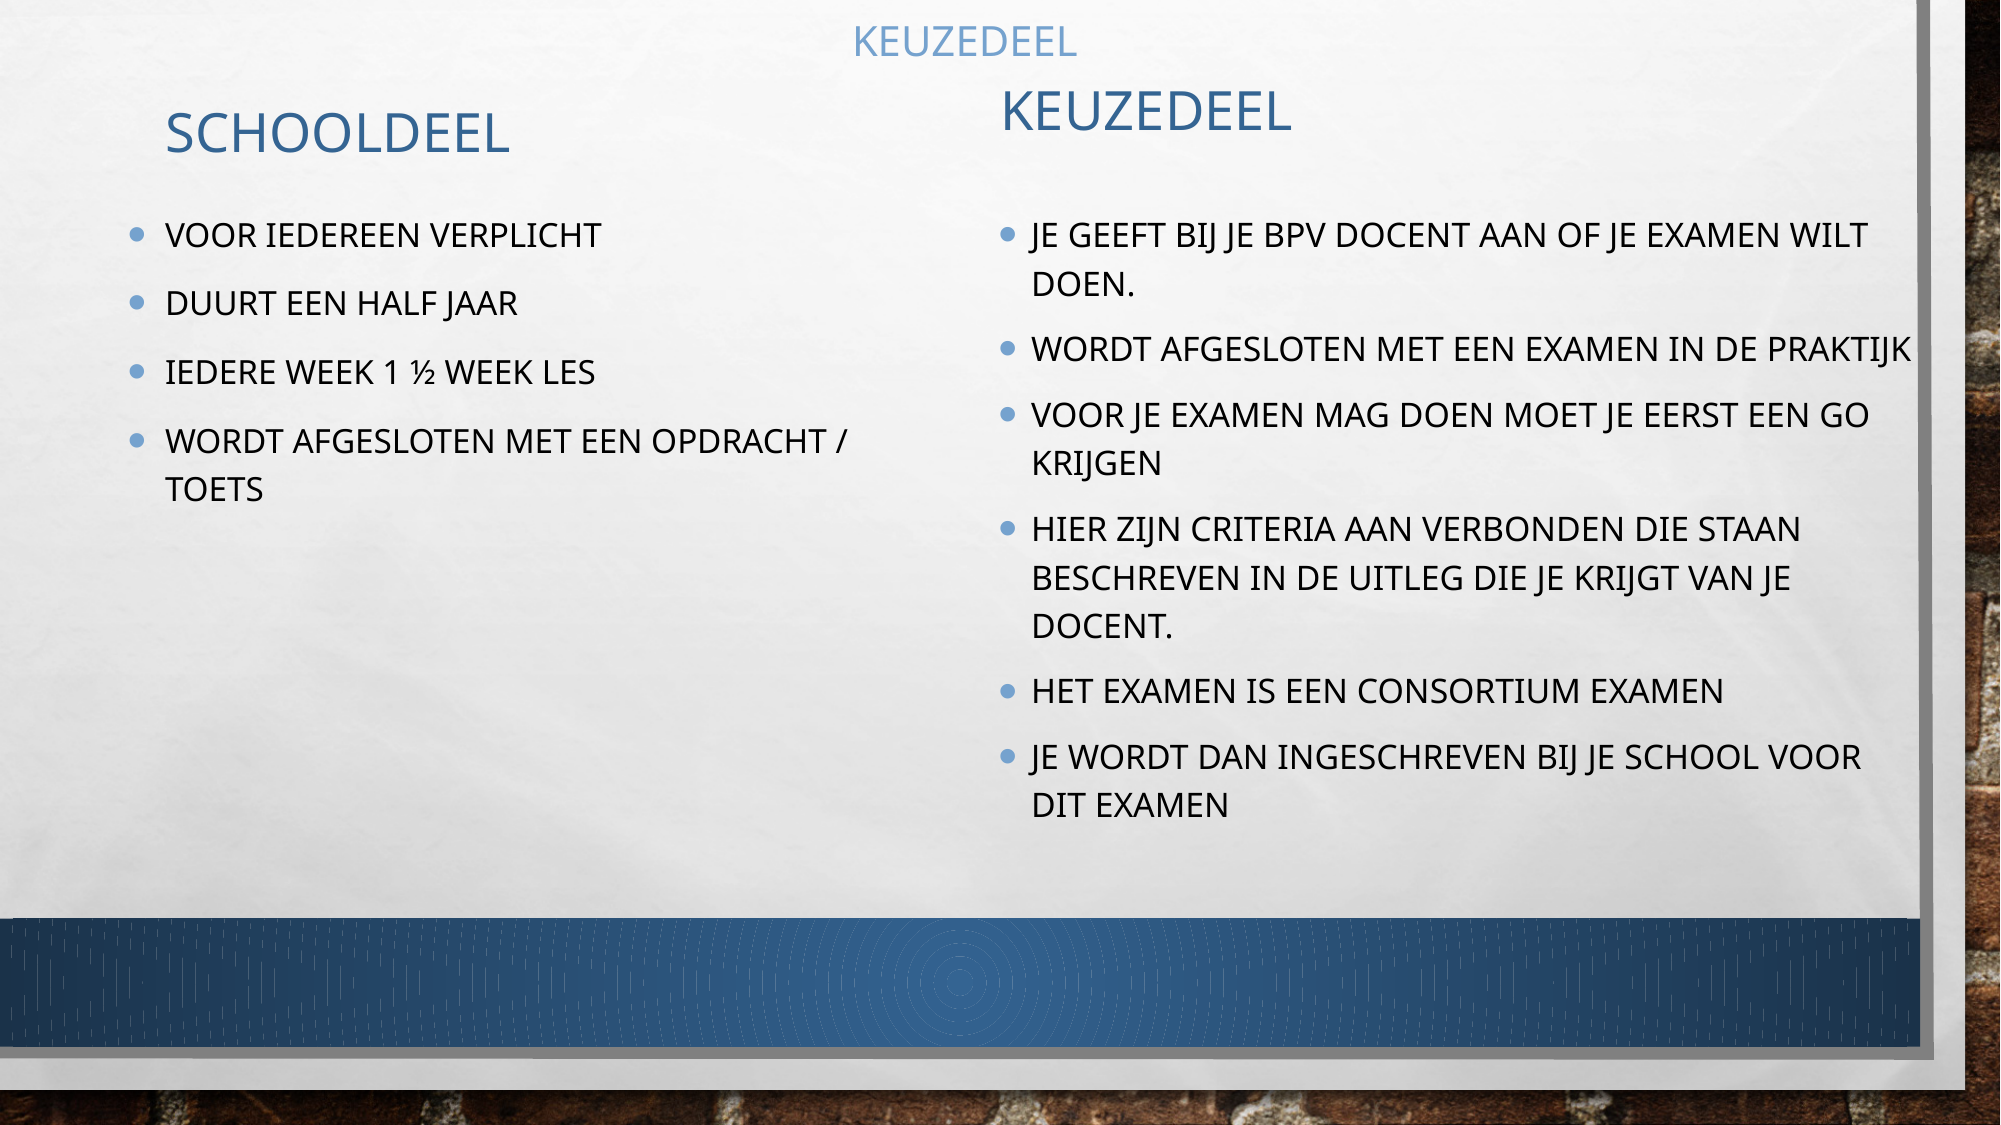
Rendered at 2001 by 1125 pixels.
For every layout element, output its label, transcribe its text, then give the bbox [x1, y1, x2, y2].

list Voor iedereen verplicht Duurt een half jaar Iedere week 1 ½ week les Wordt afgesloten met een opdracht / toets [112, 198, 948, 882]
list Je geeft bij je BPV docent aan of je examen wilt doen. Wordt afgesloten met een examen in de praktijk Voor je examen mag doen moet je eerst een GO krijgen Hier zijn criteria aan verbonden die staan beschreven in de uitleg die je krijgt van je docent. Het examen is een consortium examen Je wordt dan ingeschreven bij je school voor dit examen [983, 198, 1930, 882]
picture [0, 0, 2000, 1125]
title Keuzedeel [112, 0, 1818, 86]
list Schooldeel [150, 64, 948, 172]
list Keuzedeel [985, 64, 1784, 150]
